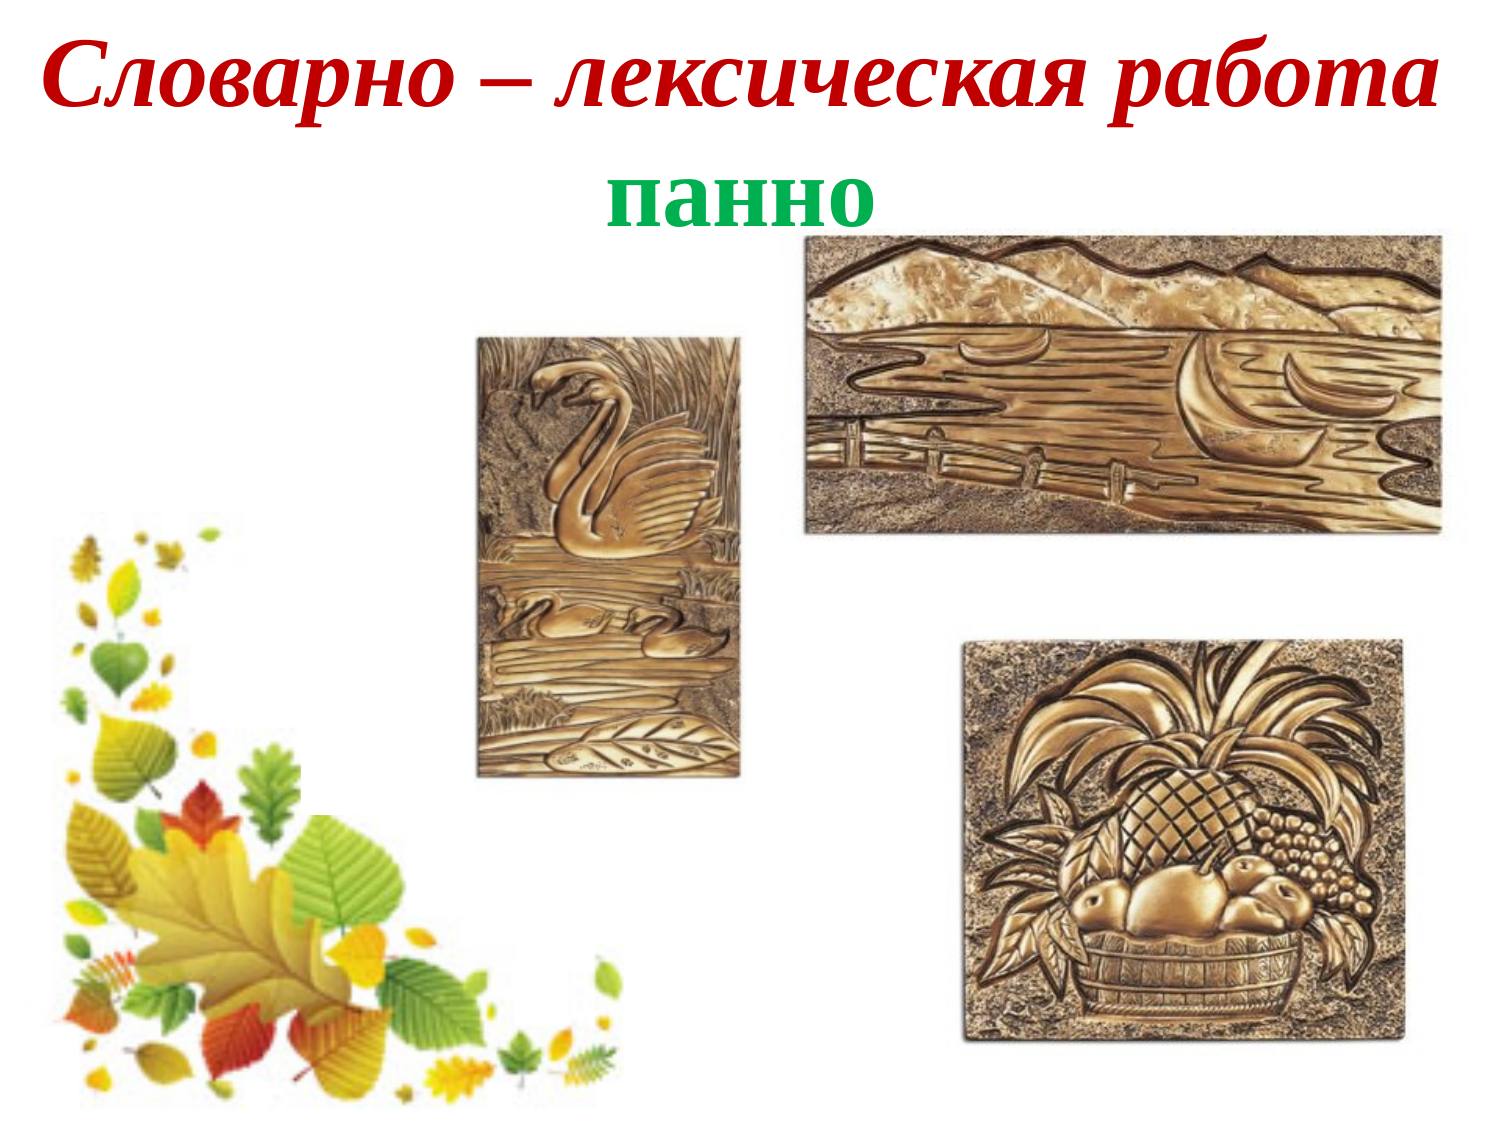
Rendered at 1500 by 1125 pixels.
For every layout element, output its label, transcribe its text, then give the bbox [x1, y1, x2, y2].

picture [0, 30, 1498, 1125]
text_box Словарно – лексическая работа панно [0, 0, 1483, 220]
